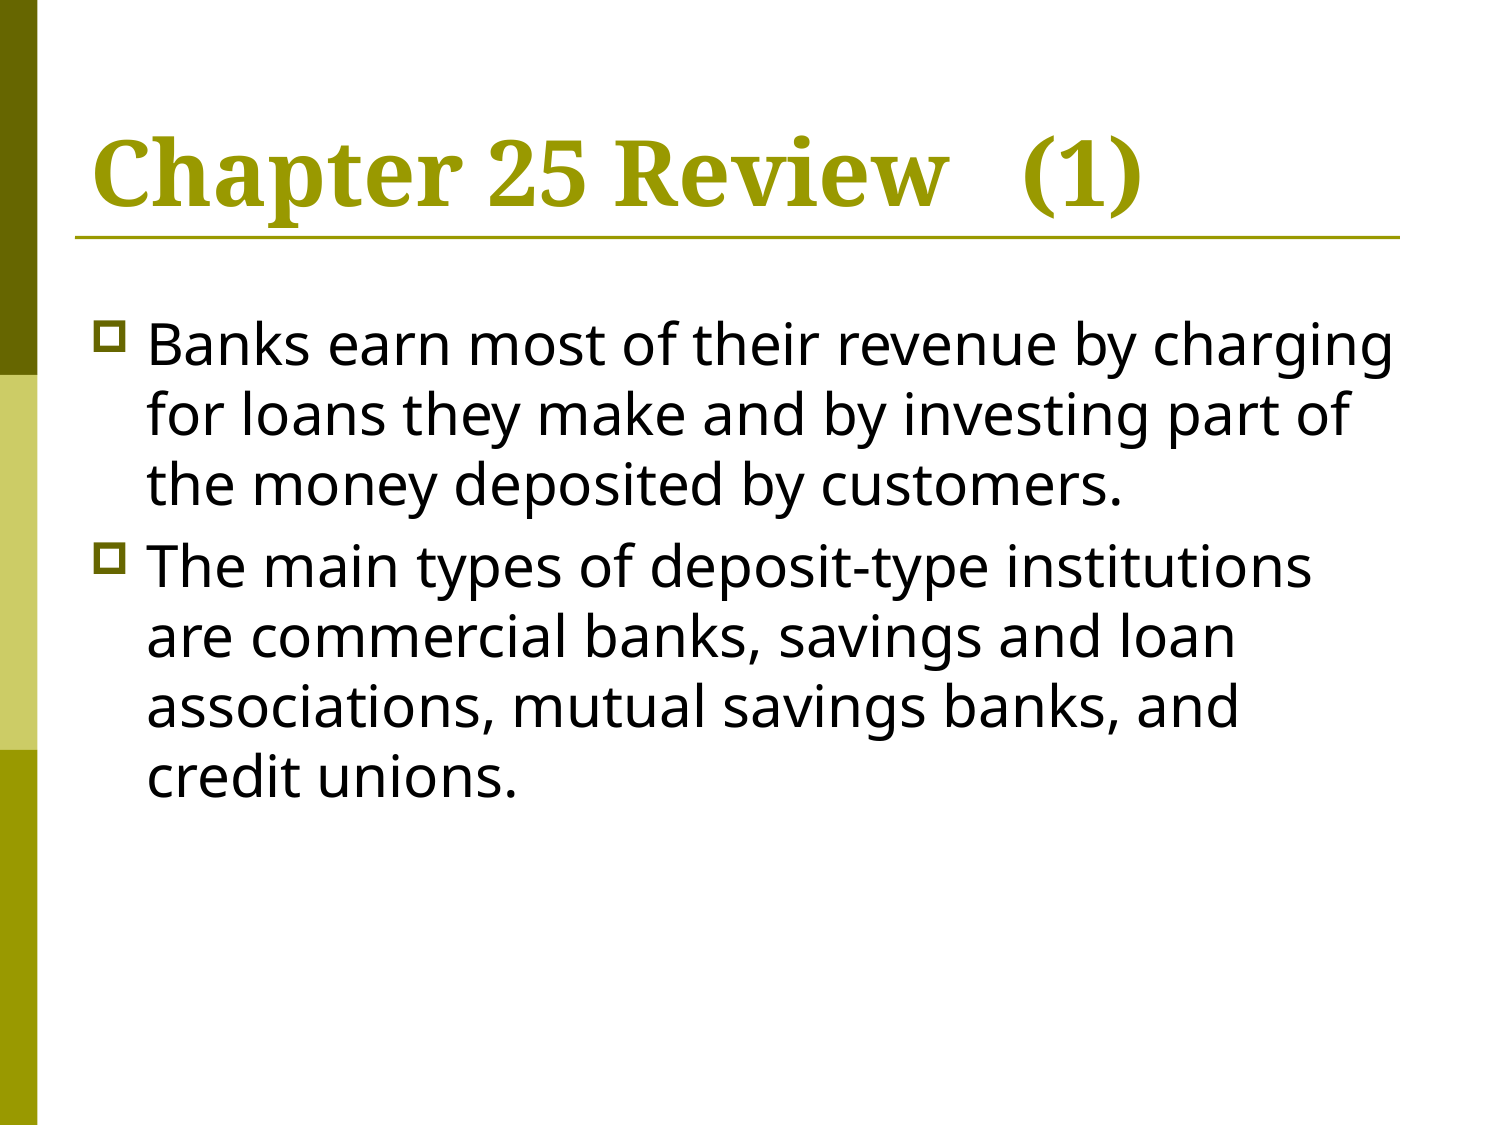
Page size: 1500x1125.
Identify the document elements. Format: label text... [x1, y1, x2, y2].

title Chapter 25 Review (1) [74, 45, 1426, 233]
list Banks earn most of their revenue by charging for loans they make and by investing part of the money deposited by customers. The main types of deposit-type institutions are commercial banks, savings and loan associations, mutual savings banks, and credit unions. [74, 299, 1426, 1006]
